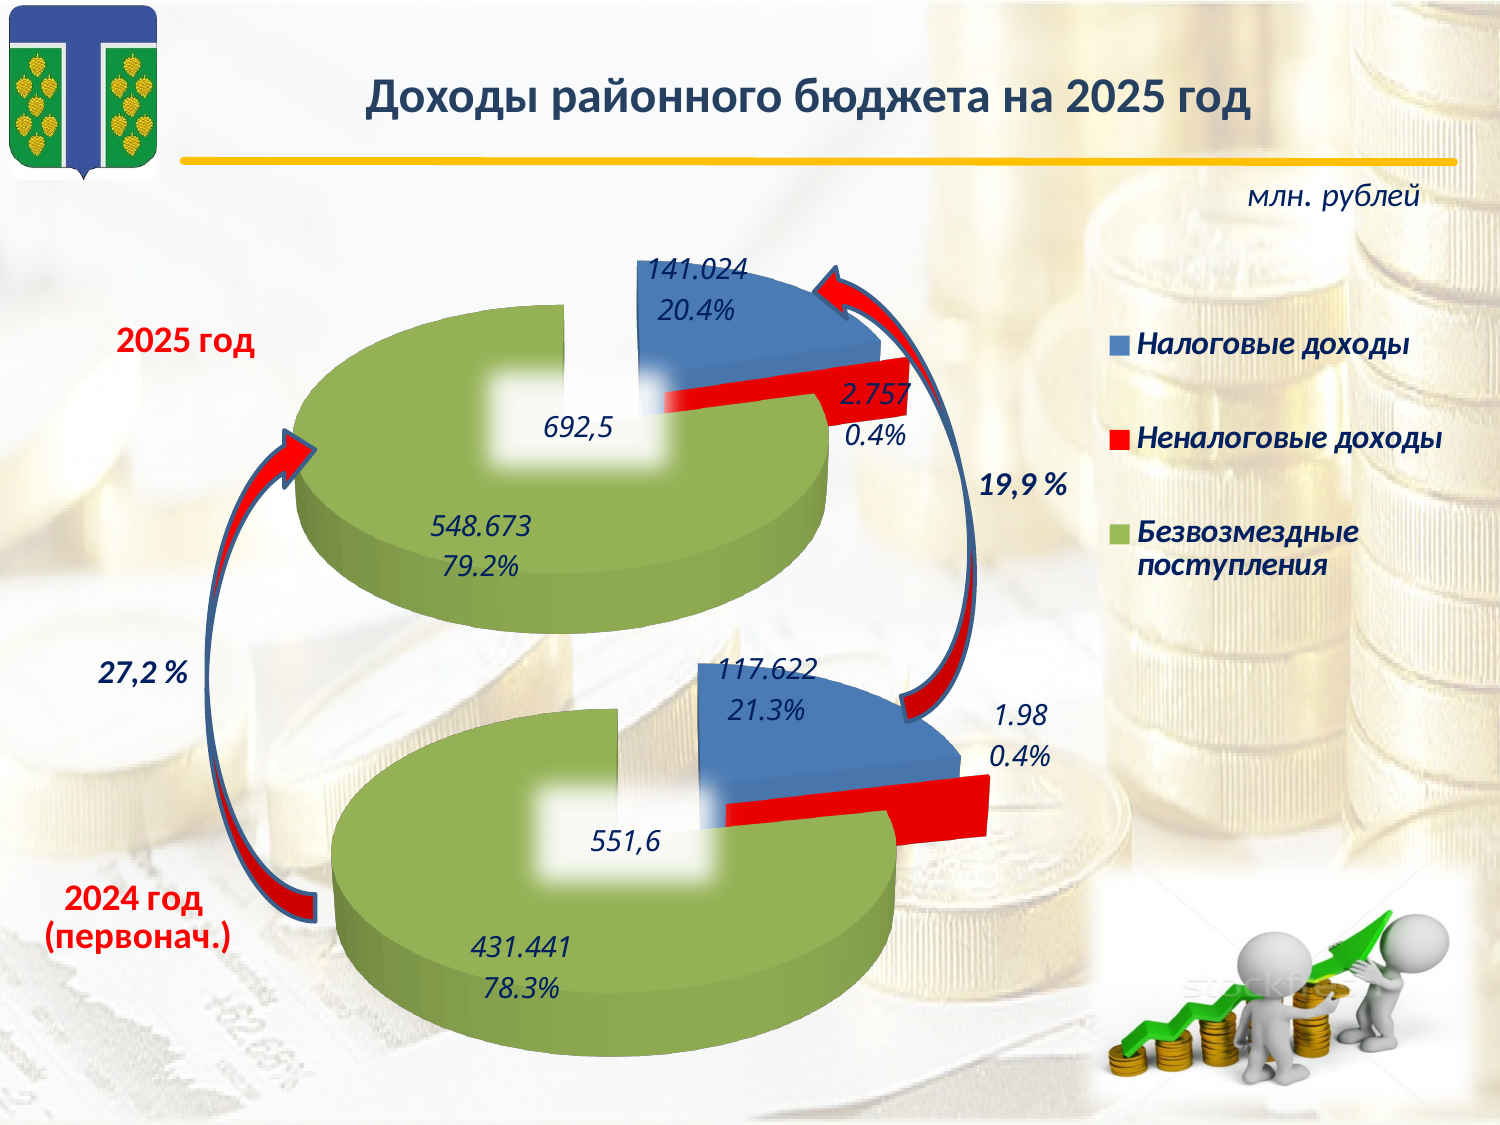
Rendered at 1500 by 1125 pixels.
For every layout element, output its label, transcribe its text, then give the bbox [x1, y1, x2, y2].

title Доходы районного бюджета на 2025 год [193, 34, 1424, 151]
chart [0, 160, 1500, 1125]
picture [8, 5, 158, 181]
